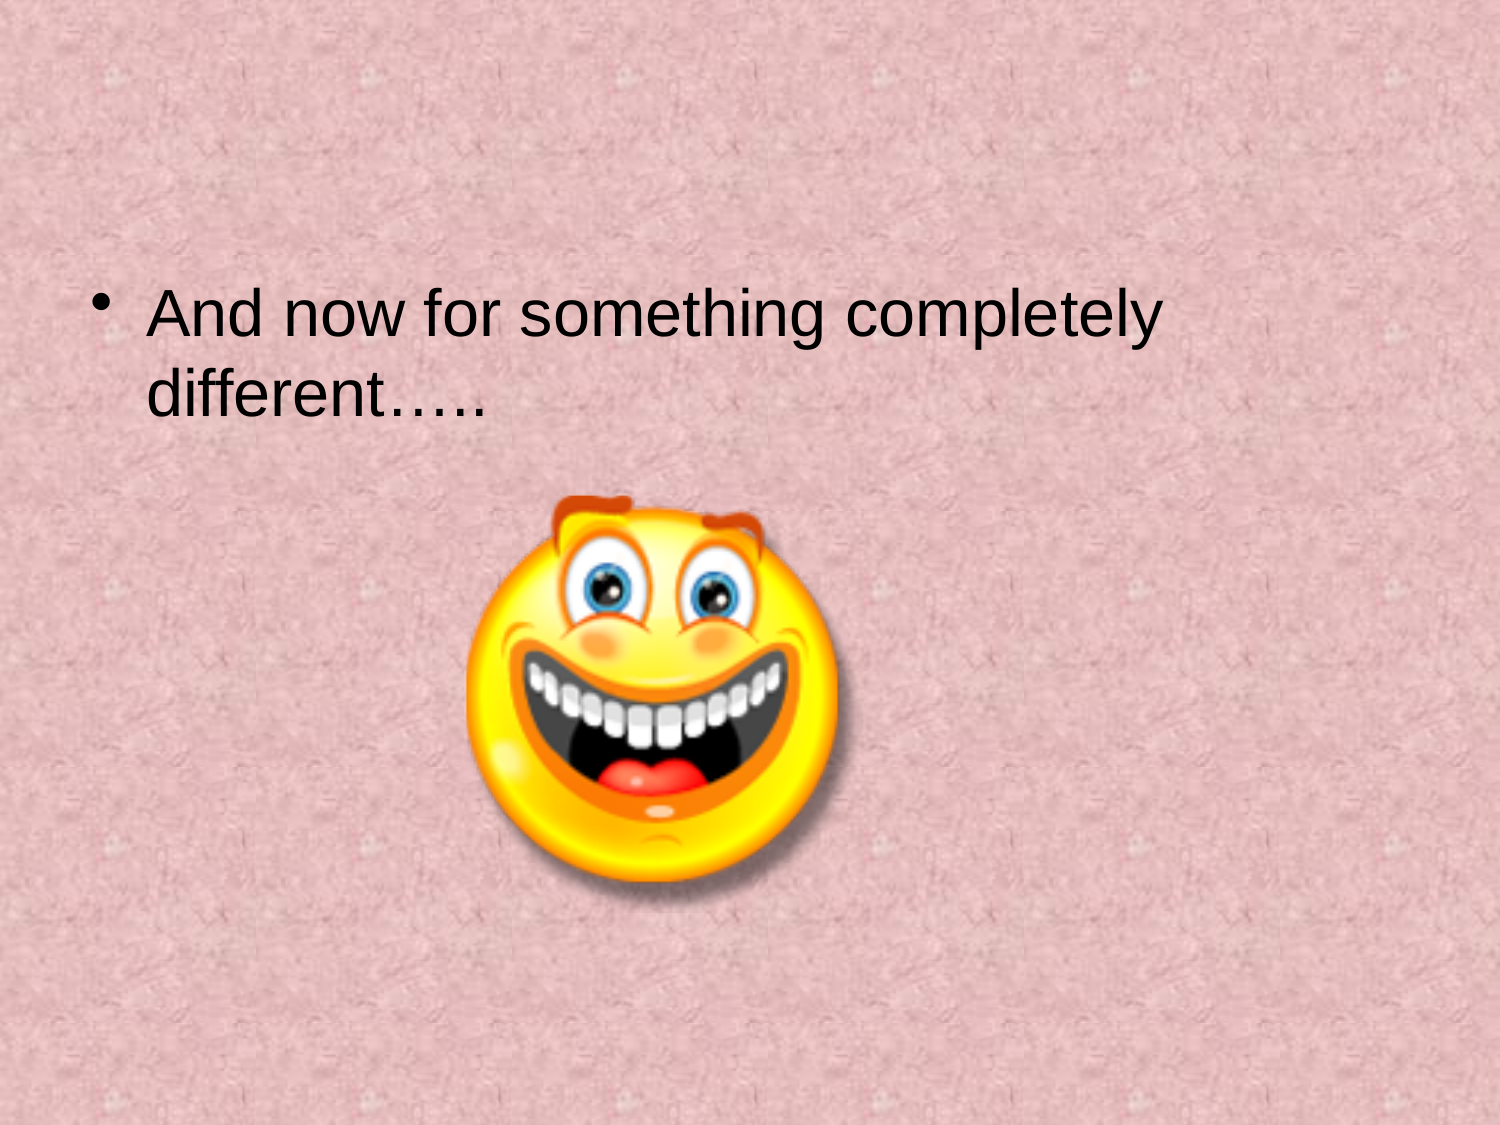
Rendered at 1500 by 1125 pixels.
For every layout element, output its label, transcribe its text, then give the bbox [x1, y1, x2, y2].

picture [0, 0, 1500, 1125]
list And now for something completely different….. [74, 262, 1426, 1006]
